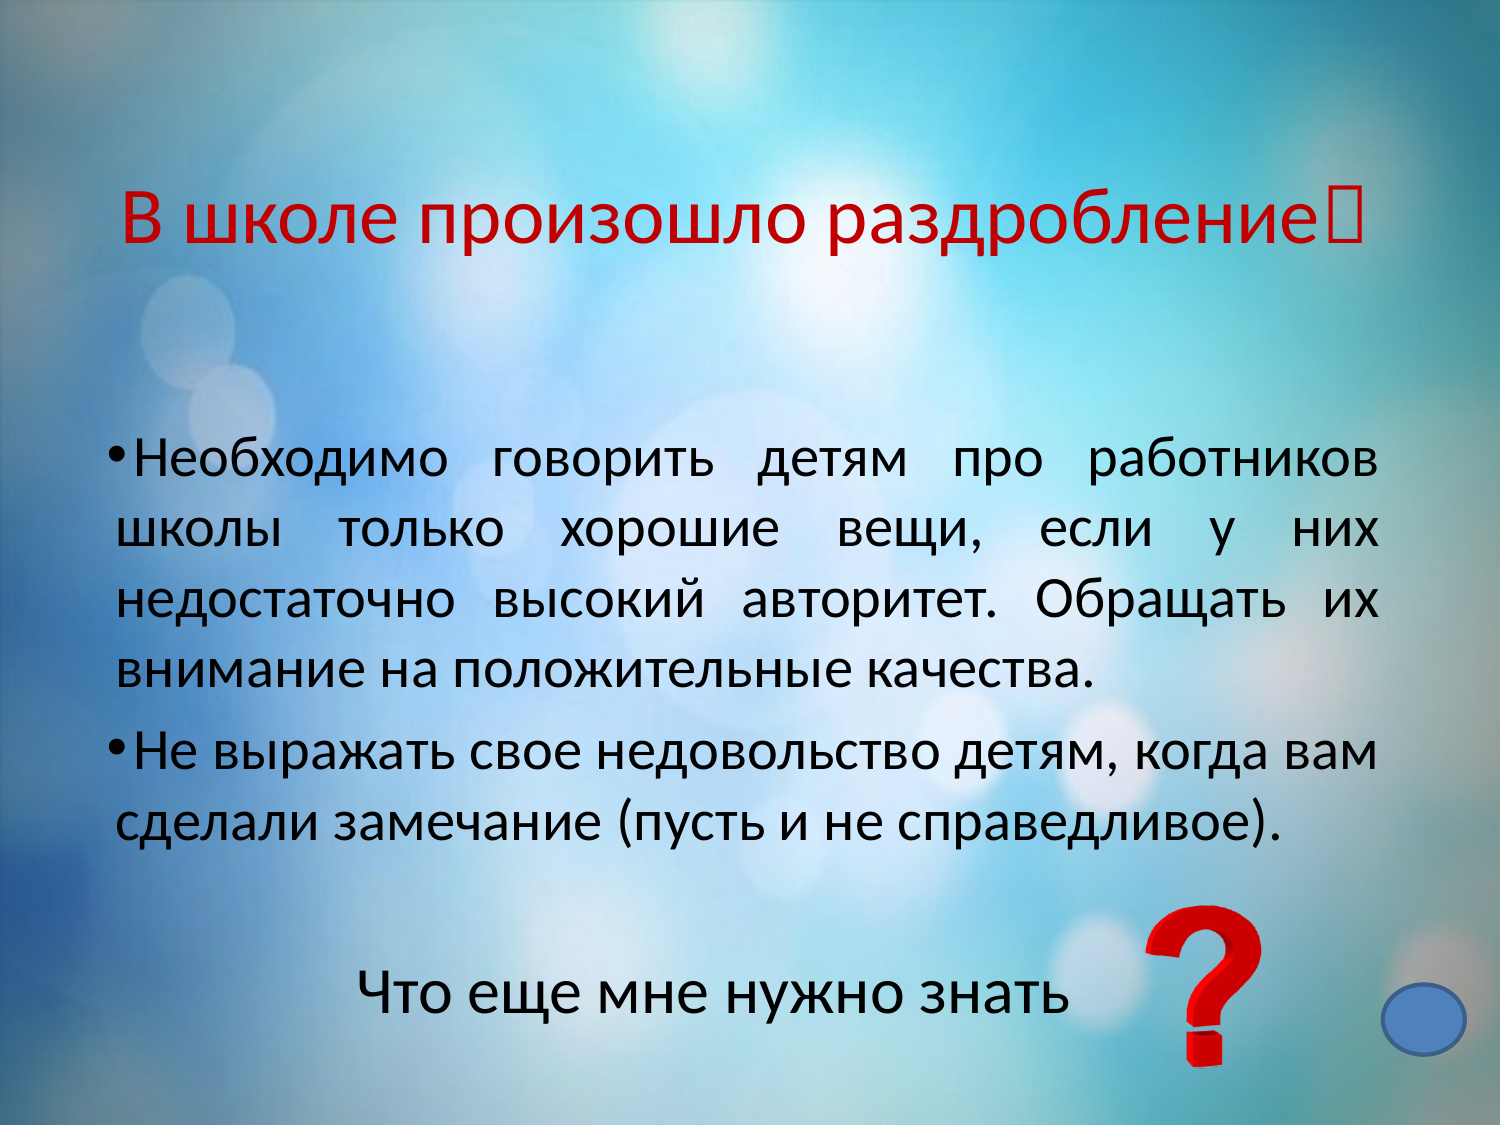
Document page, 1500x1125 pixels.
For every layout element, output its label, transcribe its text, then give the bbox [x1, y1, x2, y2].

picture [0, 0, 1500, 1125]
list Необходимо говорить детям про работников школы только хорошие вещи, если у них недостаточно высокий авторитет. Обращать их внимание на положительные качества. Не выражать свое недовольство детям, когда вам сделали замечание (пусть и не справедливое). Что еще мне нужно знать [46, 246, 1397, 1062]
title В школе произошло раздробление [70, 117, 1421, 305]
text_box [1380, 982, 1467, 1057]
